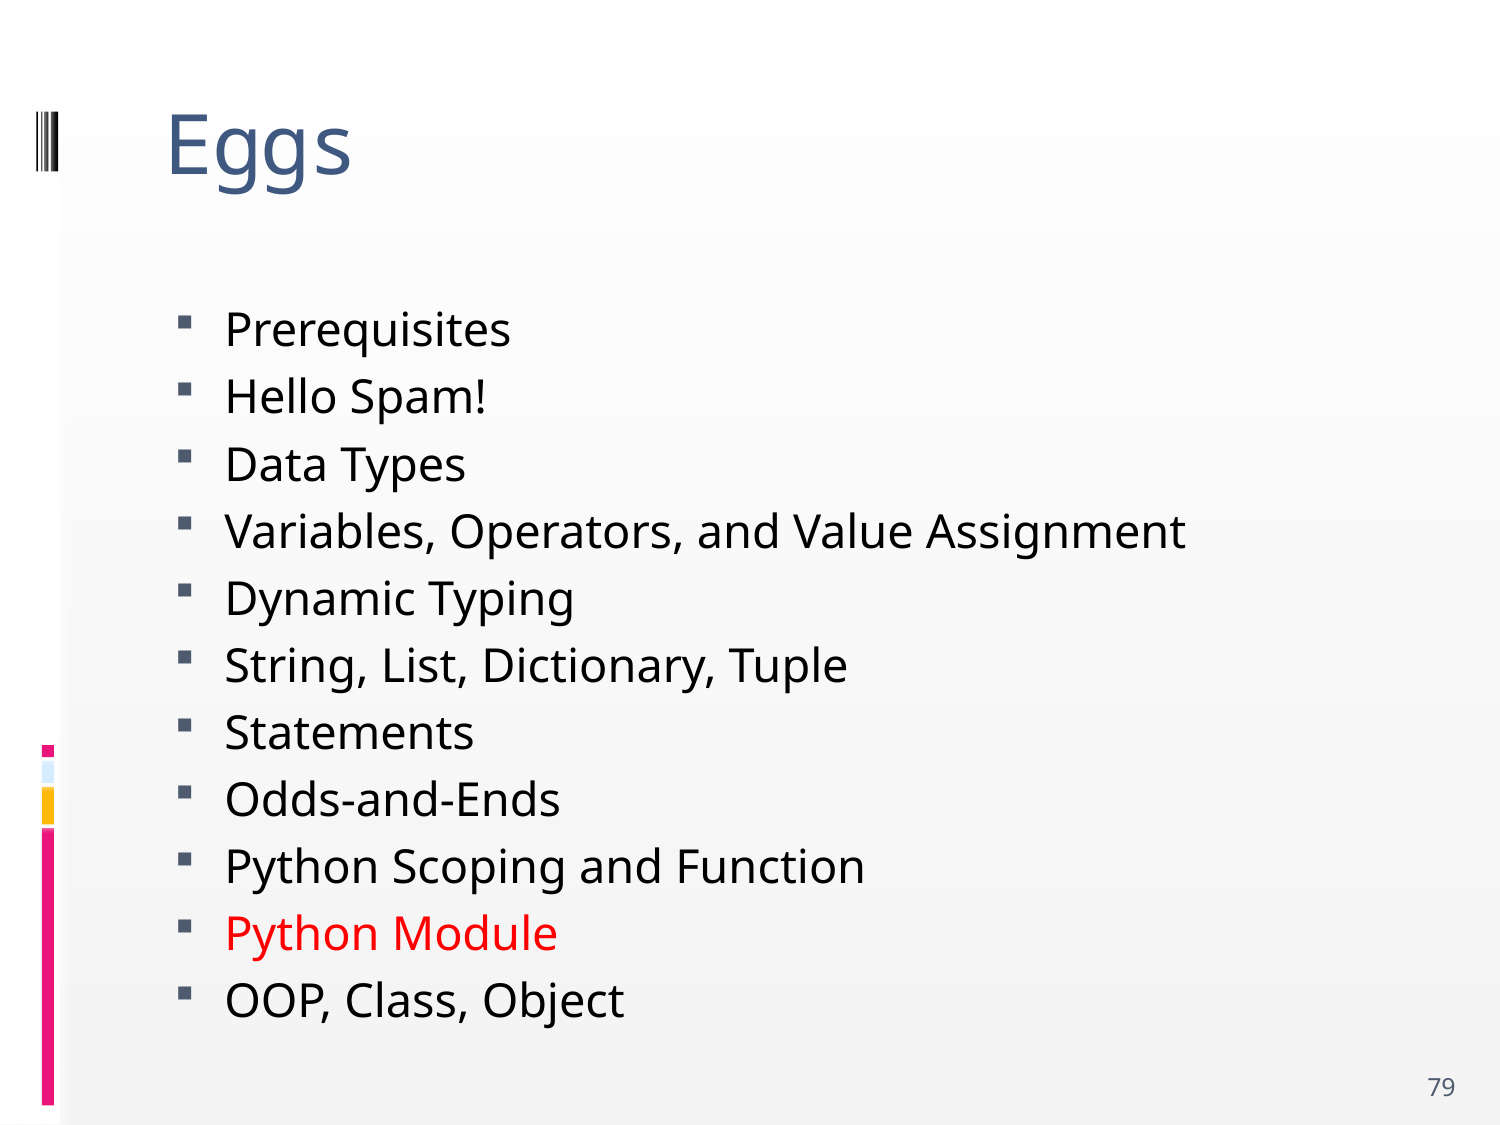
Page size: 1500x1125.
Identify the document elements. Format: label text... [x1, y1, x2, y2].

slide_number 79 [1412, 1052, 1488, 1113]
title Eggs [150, 83, 1425, 234]
list Prerequisites Hello Spam! Data Types Variables, Operators, and Value Assignment Dynamic Typing String, List, Dictionary, Tuple Statements Odds-and-Ends Python Scoping and Function Python Module OOP, Class, Object [150, 292, 1425, 1043]
